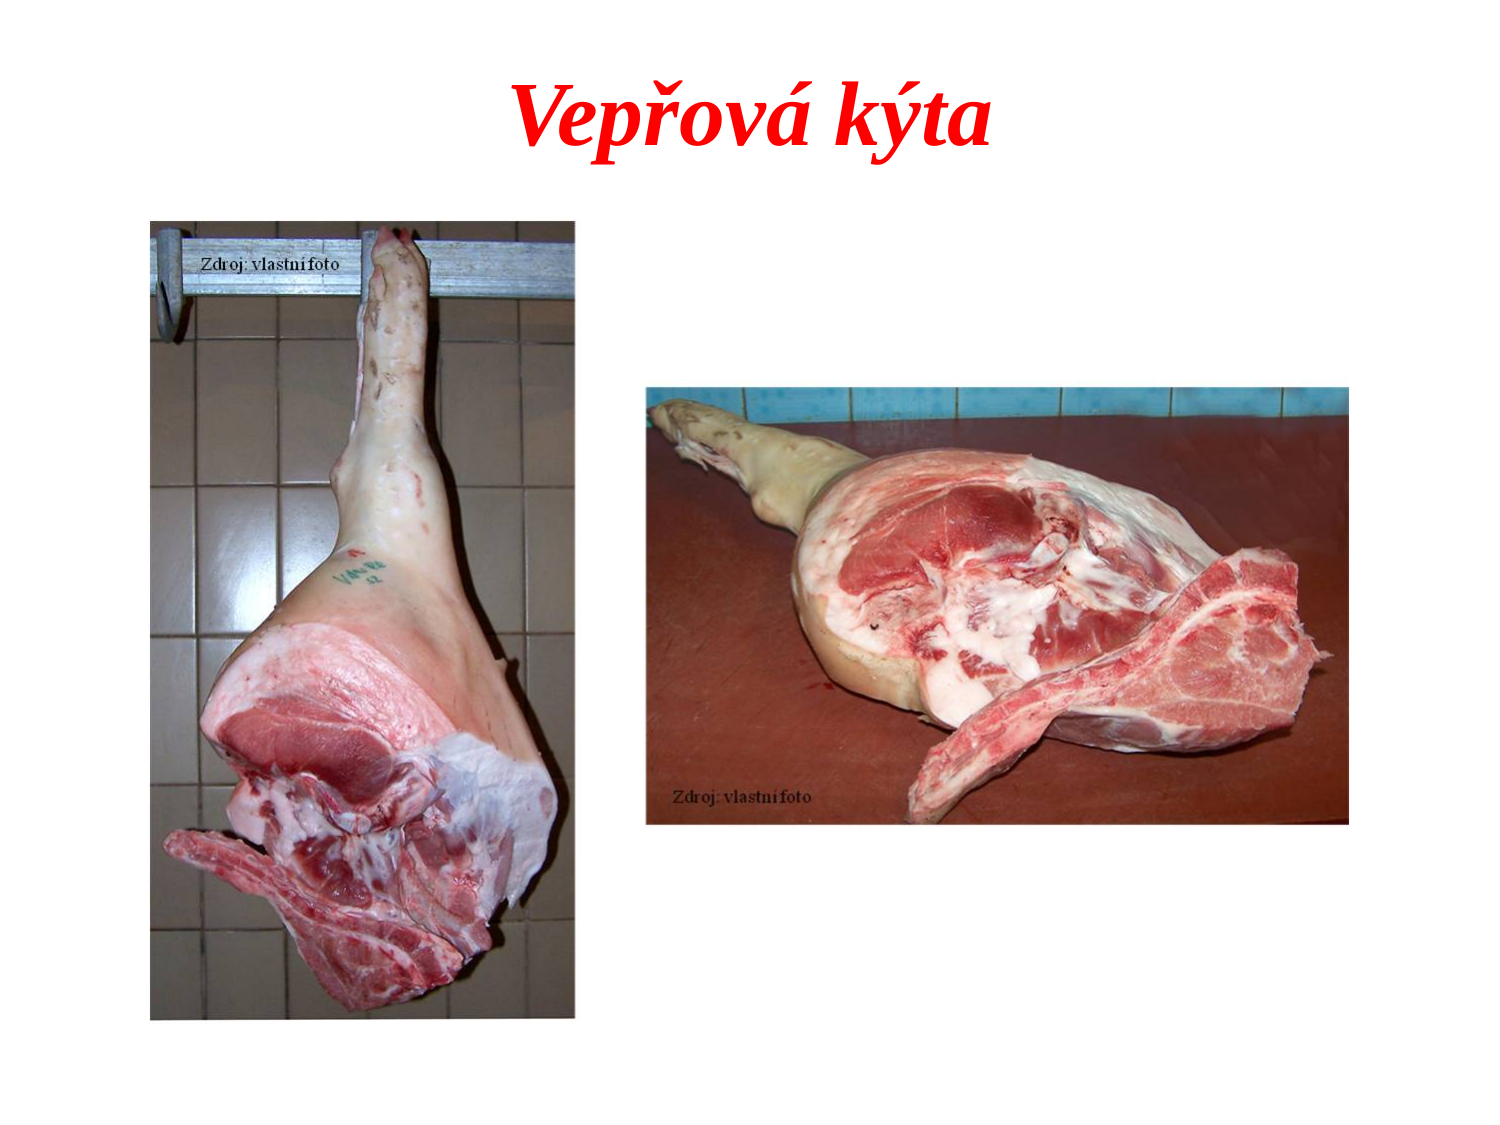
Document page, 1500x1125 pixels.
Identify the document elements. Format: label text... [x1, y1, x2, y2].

picture [148, 219, 1352, 1025]
title Vepřová kýta [75, 45, 1425, 173]
